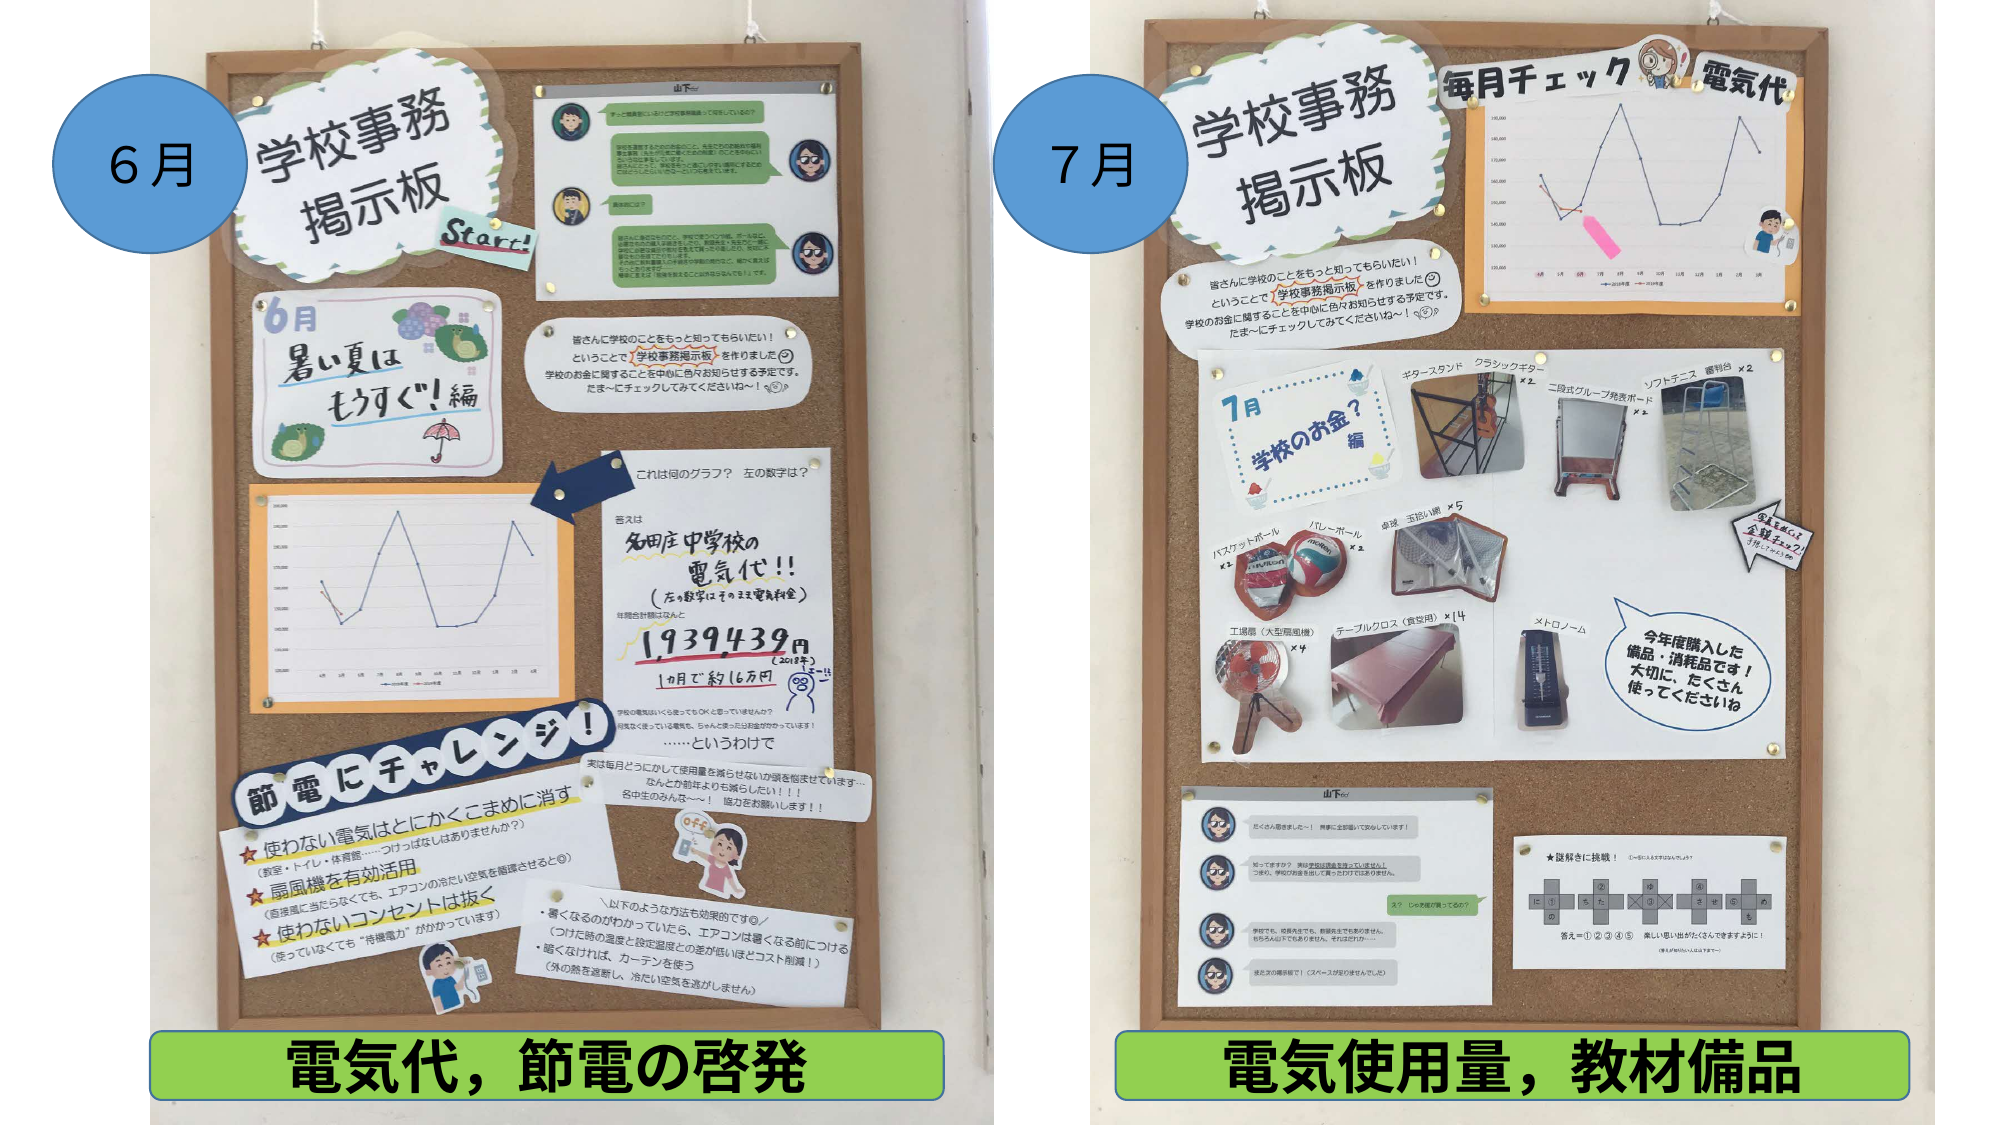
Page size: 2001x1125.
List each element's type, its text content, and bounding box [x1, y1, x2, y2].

text_box ６月 [52, 73, 149, 255]
text_box ７月 [994, 73, 1090, 255]
picture [1090, 0, 1935, 1125]
picture [149, 0, 994, 1125]
